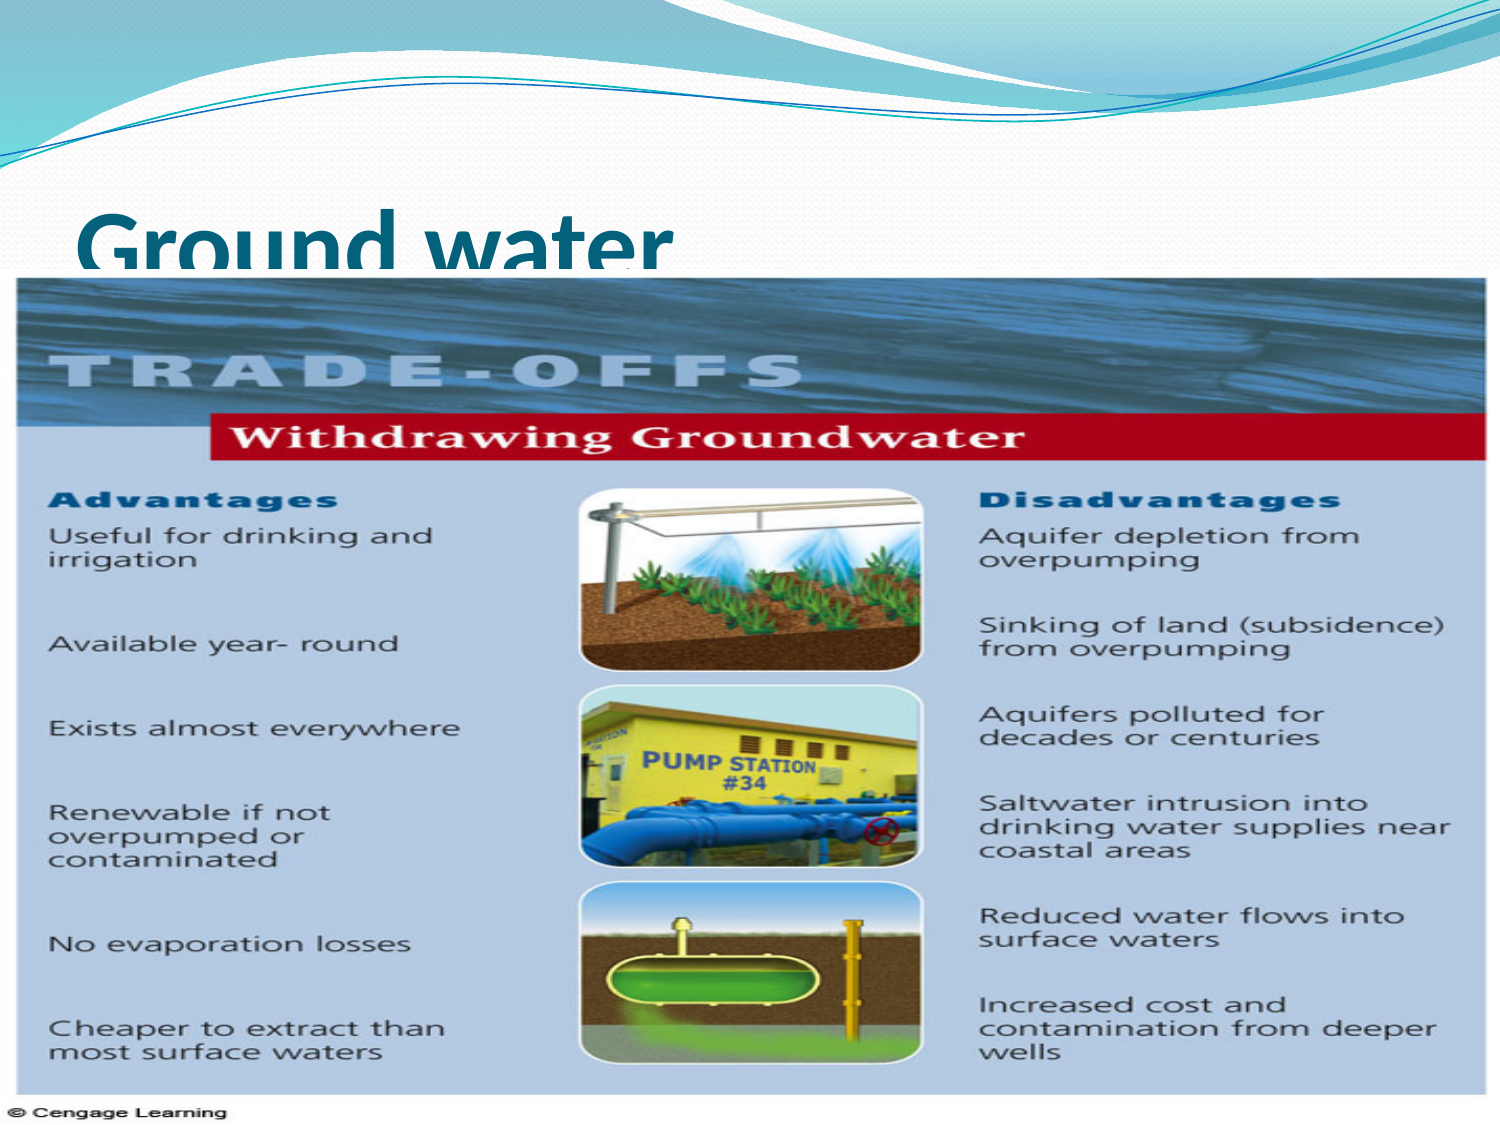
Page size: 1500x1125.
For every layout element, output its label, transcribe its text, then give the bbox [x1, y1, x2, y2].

title Ground water [75, 115, 1425, 269]
picture [0, 269, 1500, 1125]
